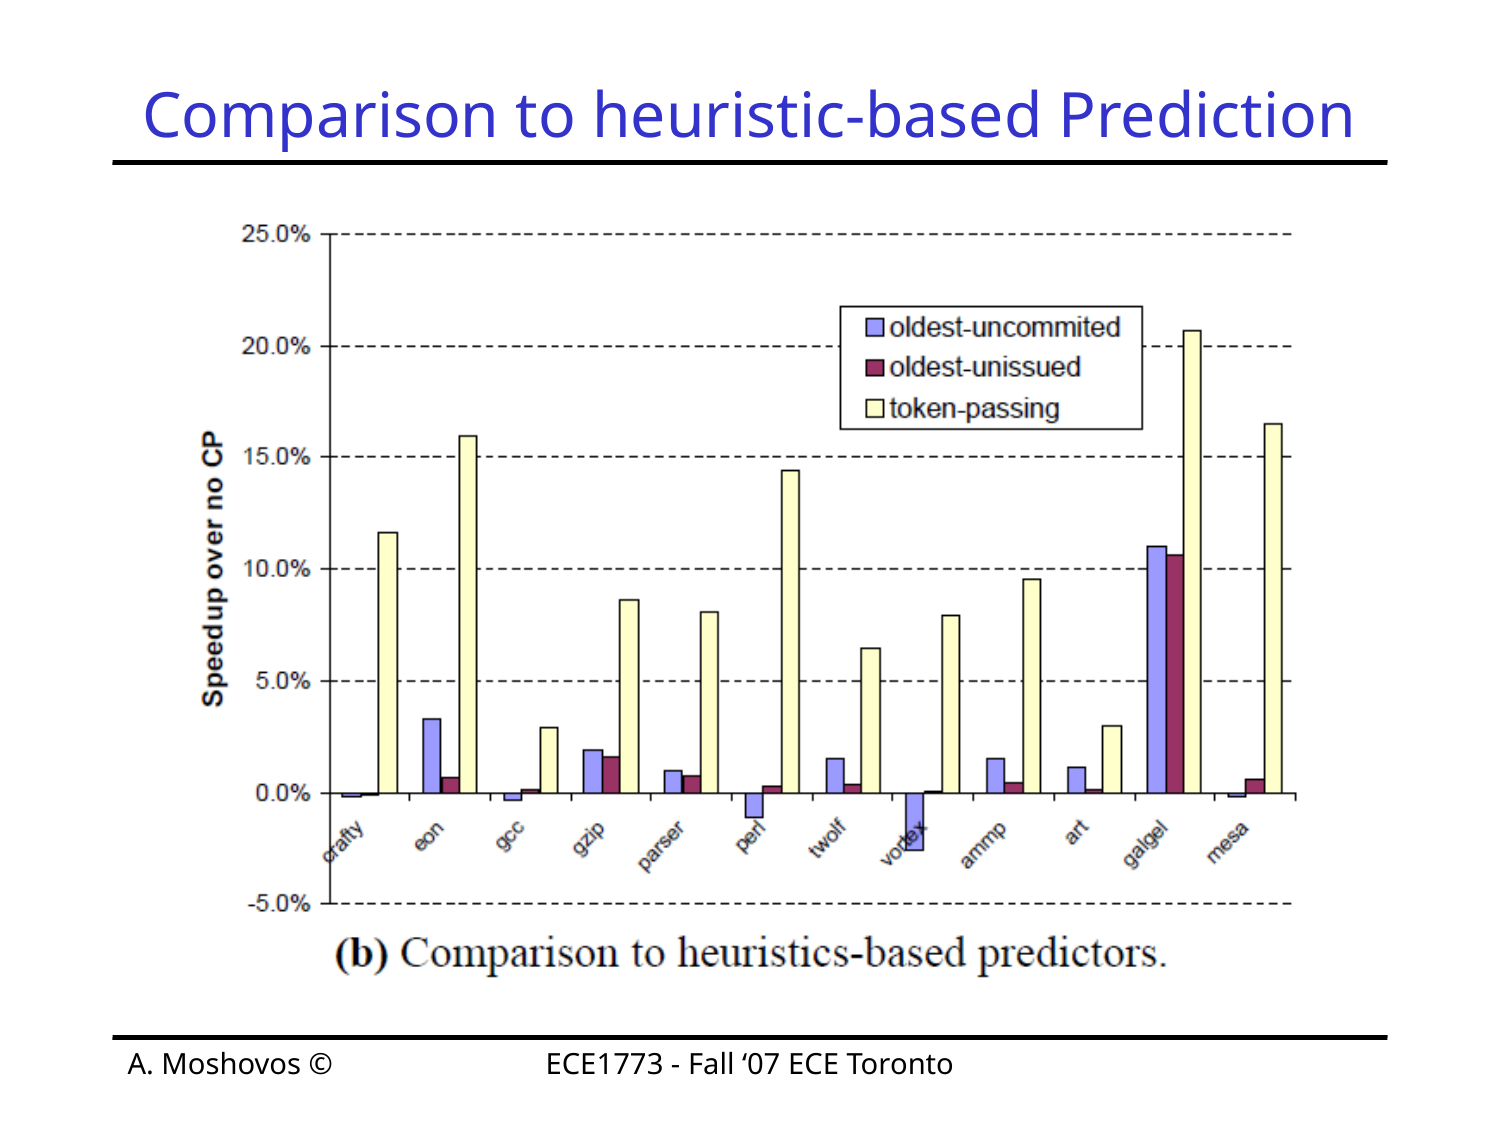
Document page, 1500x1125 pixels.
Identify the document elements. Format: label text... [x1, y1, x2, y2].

picture [182, 206, 1321, 1005]
footer ECE1773 - Fall ‘07 ECE Toronto [487, 1037, 1013, 1101]
slide_number A. Moshovos © [112, 1037, 426, 1101]
title Comparison to heuristic-based Prediction [112, 62, 1388, 163]
